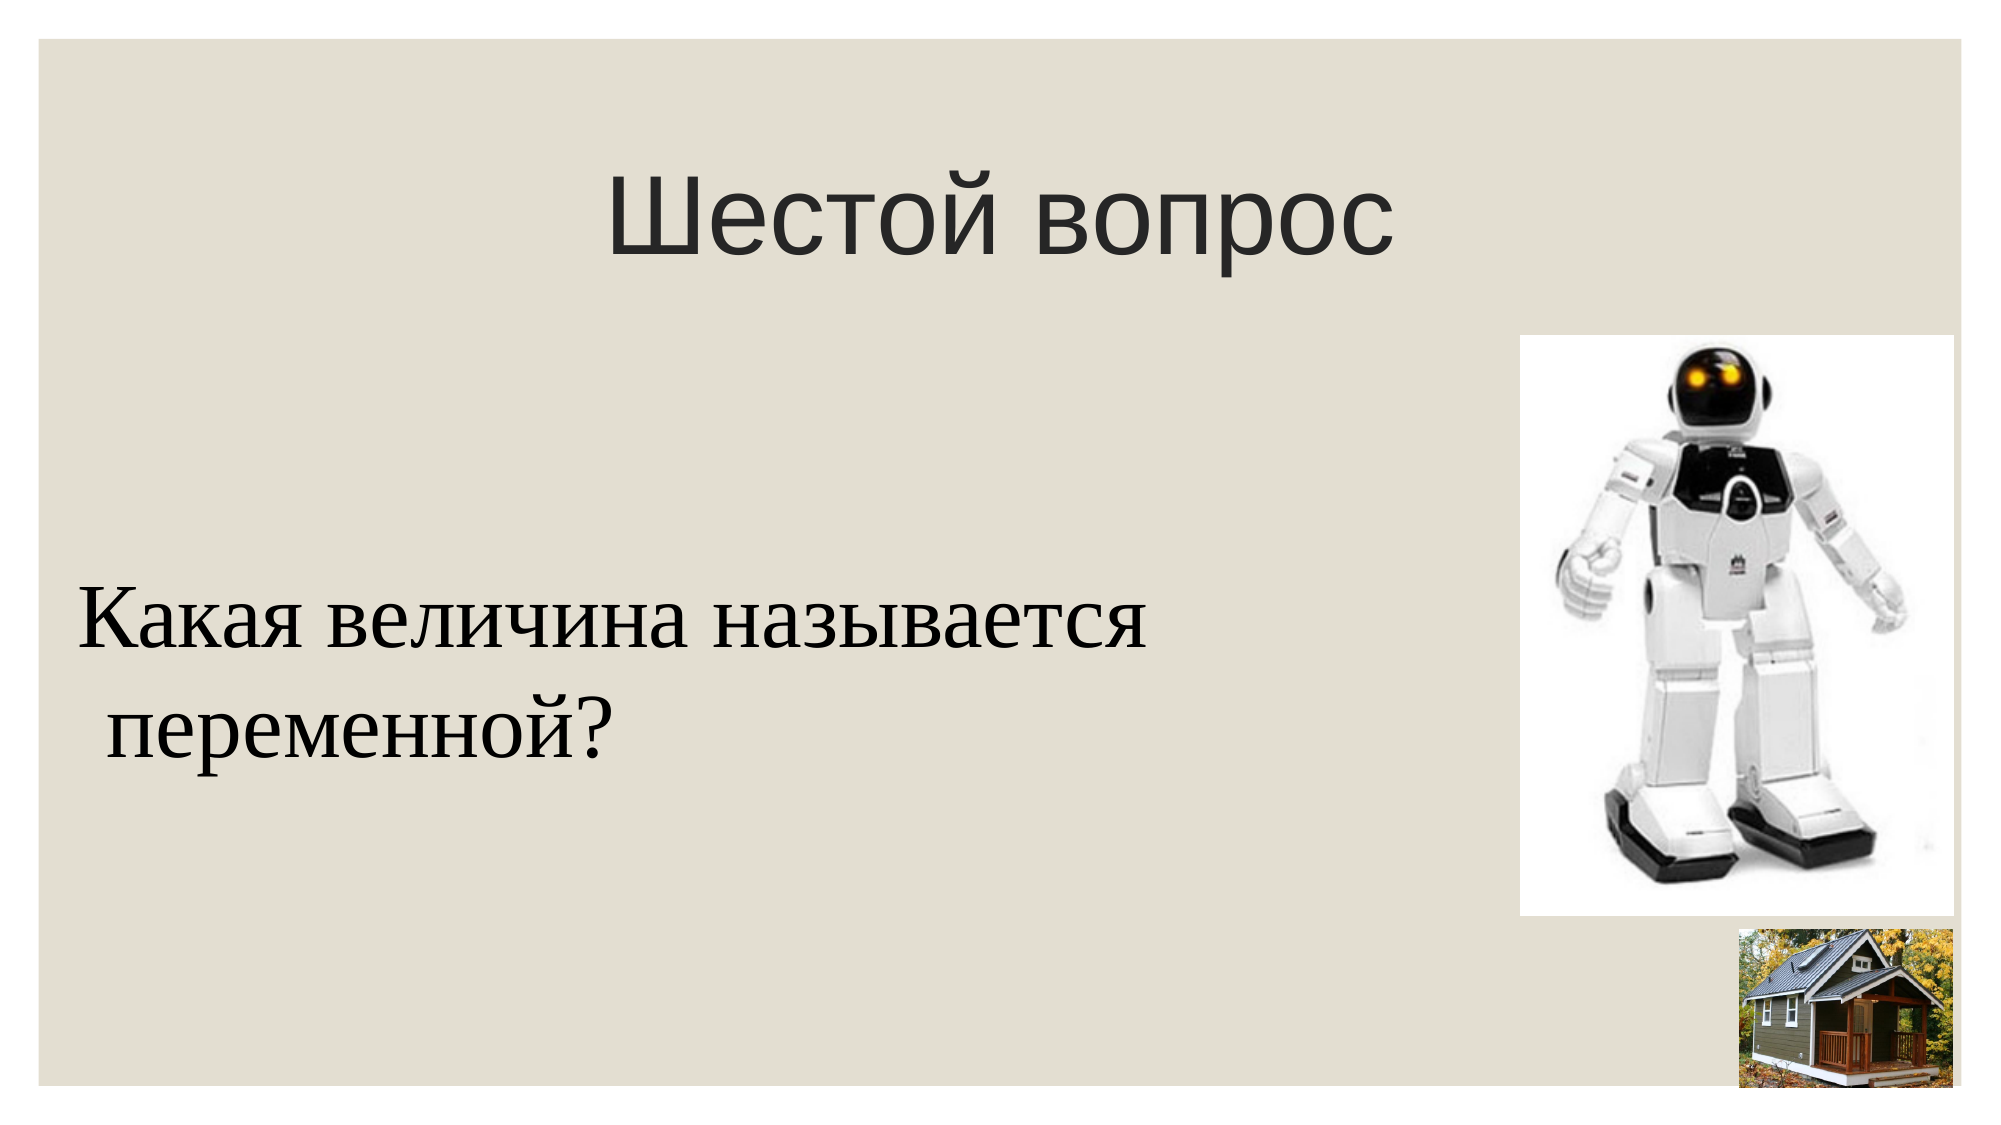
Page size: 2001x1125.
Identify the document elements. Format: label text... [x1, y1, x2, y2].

picture [1739, 929, 1953, 1088]
picture [1520, 335, 1954, 916]
title Шестой вопрос [174, 105, 1826, 331]
list Какая величина называется переменной? [61, 342, 1430, 989]
